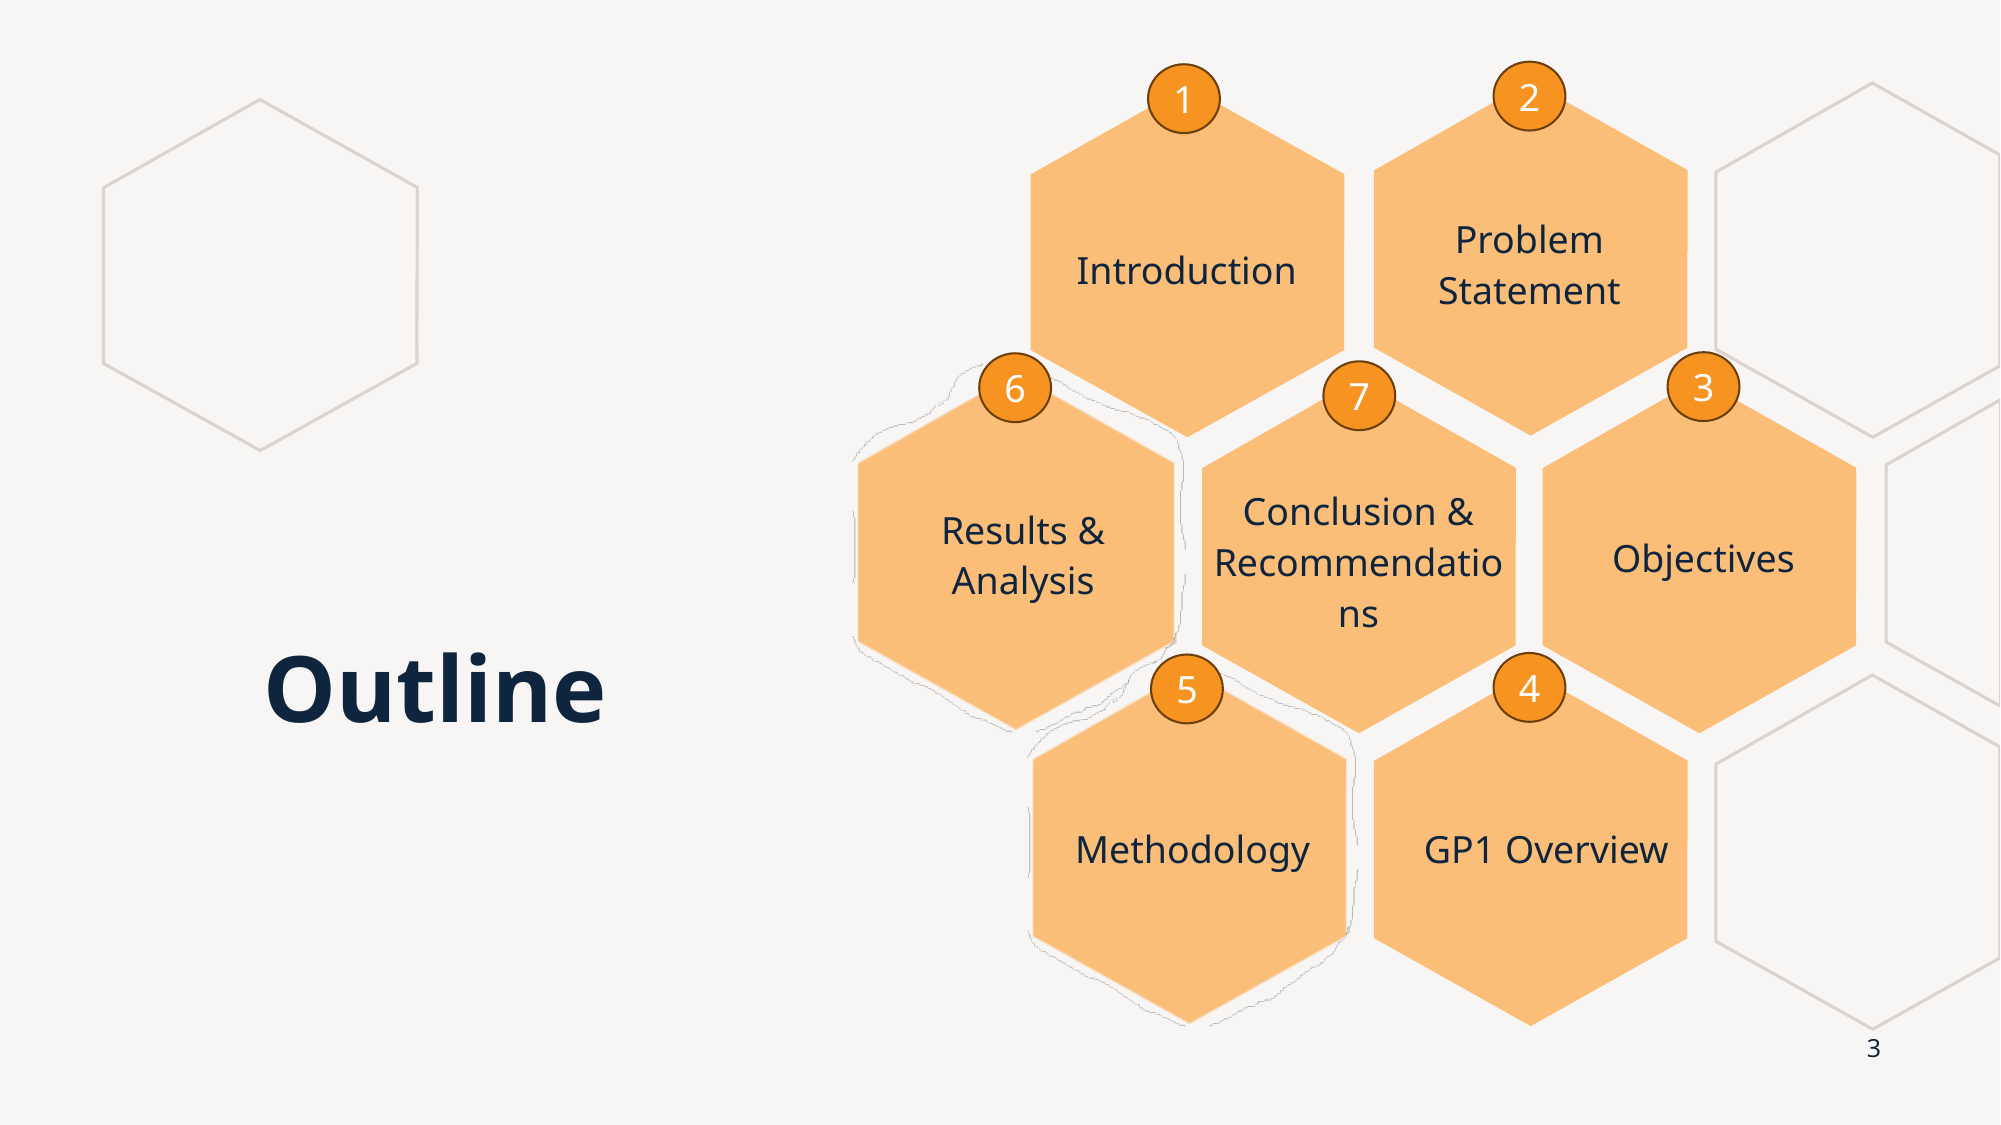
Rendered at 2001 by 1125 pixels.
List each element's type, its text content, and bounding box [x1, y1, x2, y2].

text_box 4 [1492, 651, 1567, 723]
text_box 2 [1492, 60, 1567, 132]
list GP1 Overview [1389, 757, 1704, 935]
picture [852, 363, 1359, 1027]
slide_number 3 [1836, 1020, 1912, 1080]
text_box 1 [1146, 63, 1221, 135]
title Outline [248, 549, 946, 836]
list Introduction [1029, 182, 1344, 356]
text_box 5 [1187, 653, 1209, 660]
list Problem Statement [1372, 170, 1687, 353]
text_box 7 [1322, 360, 1397, 432]
text_box Objectives [1546, 464, 1861, 646]
text_box 3 [1666, 351, 1741, 423]
text_box 6 [988, 352, 1042, 363]
list Conclusion & Recommendations [1192, 468, 1525, 648]
